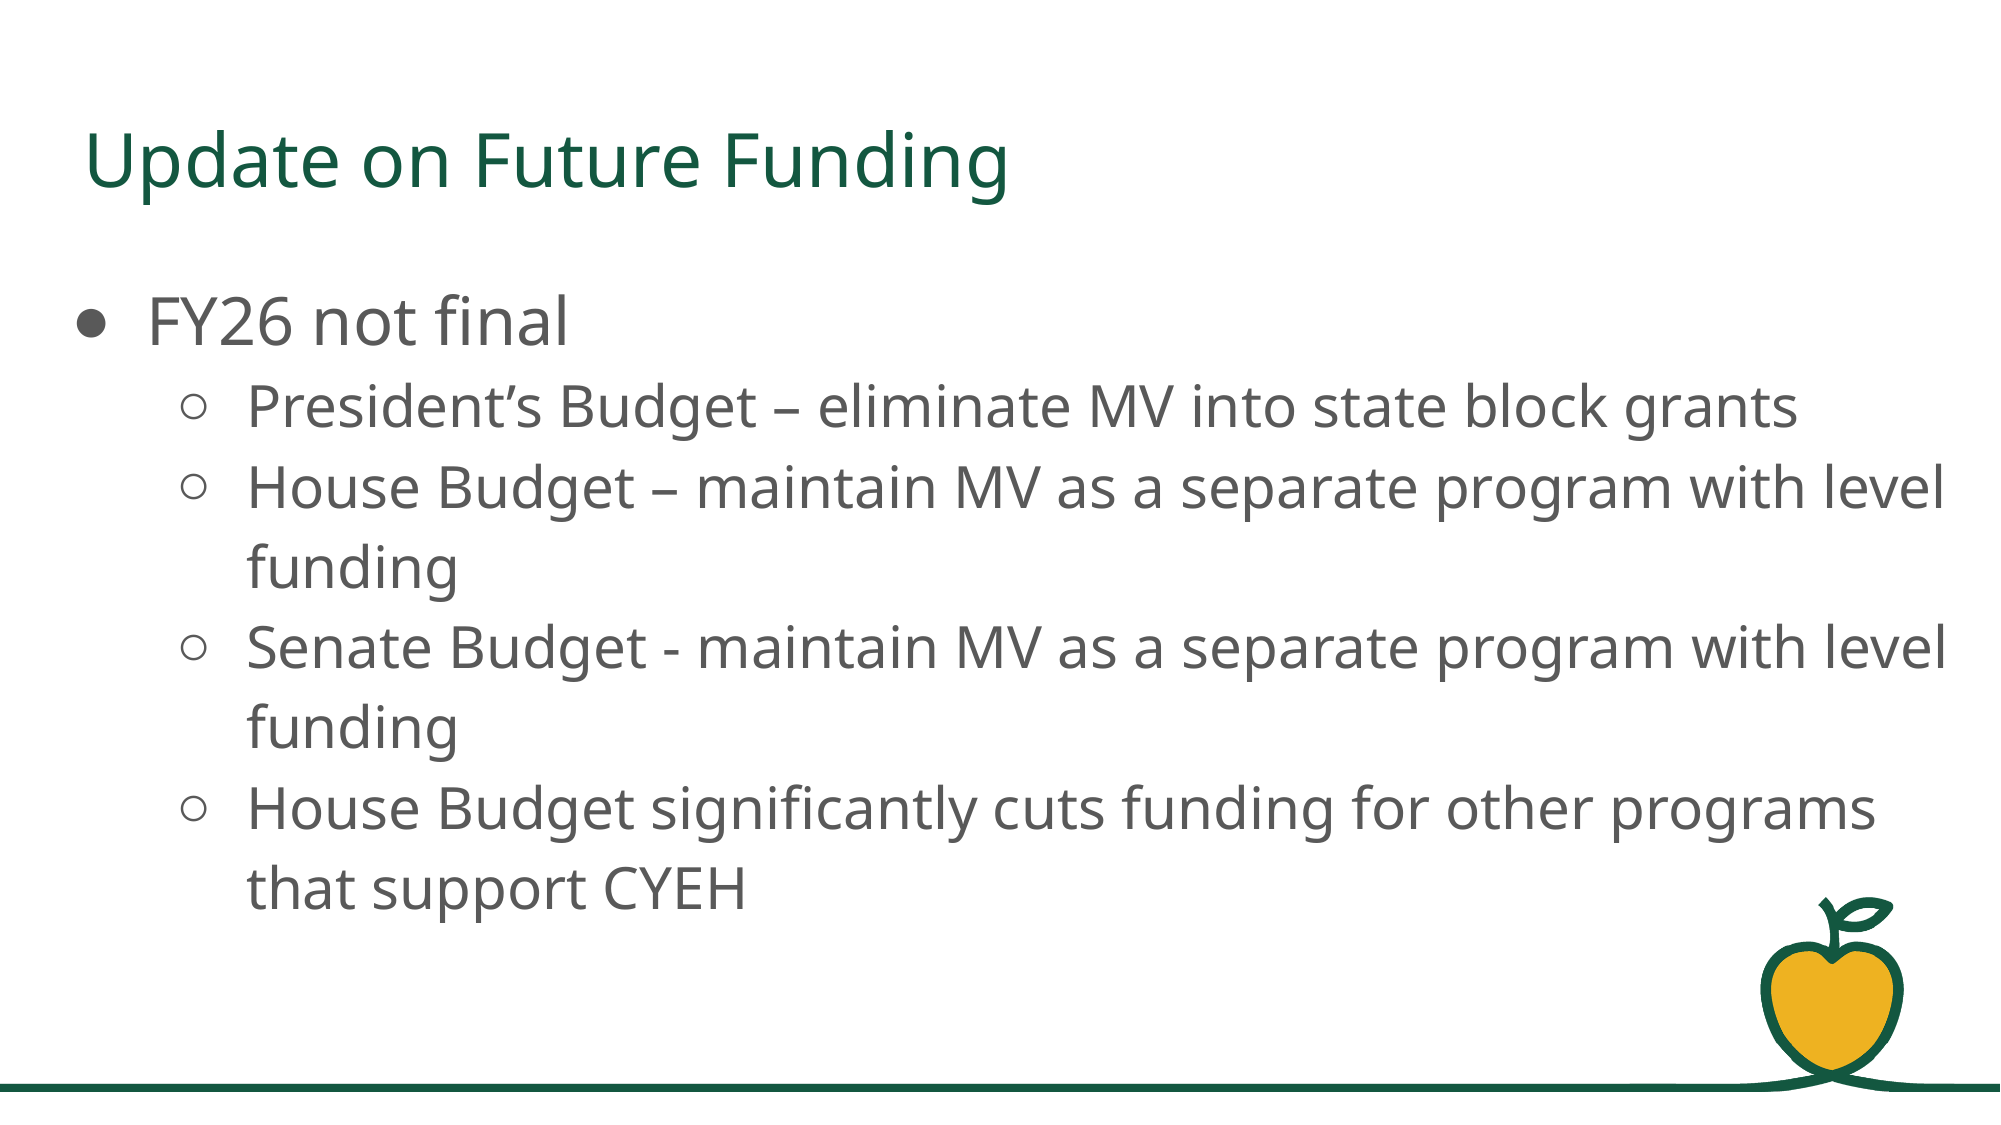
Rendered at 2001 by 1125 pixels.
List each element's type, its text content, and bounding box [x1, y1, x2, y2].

list FY26 not final President’s Budget – eliminate MV into state block grants House Budget – maintain MV as a separate program with level funding Senate Budget - maintain MV as a separate program with level funding House Budget significantly cuts funding for other programs that support CYEH [31, 252, 1979, 1053]
title Update on Future Funding [68, 97, 1932, 223]
picture [0, 897, 2000, 1092]
